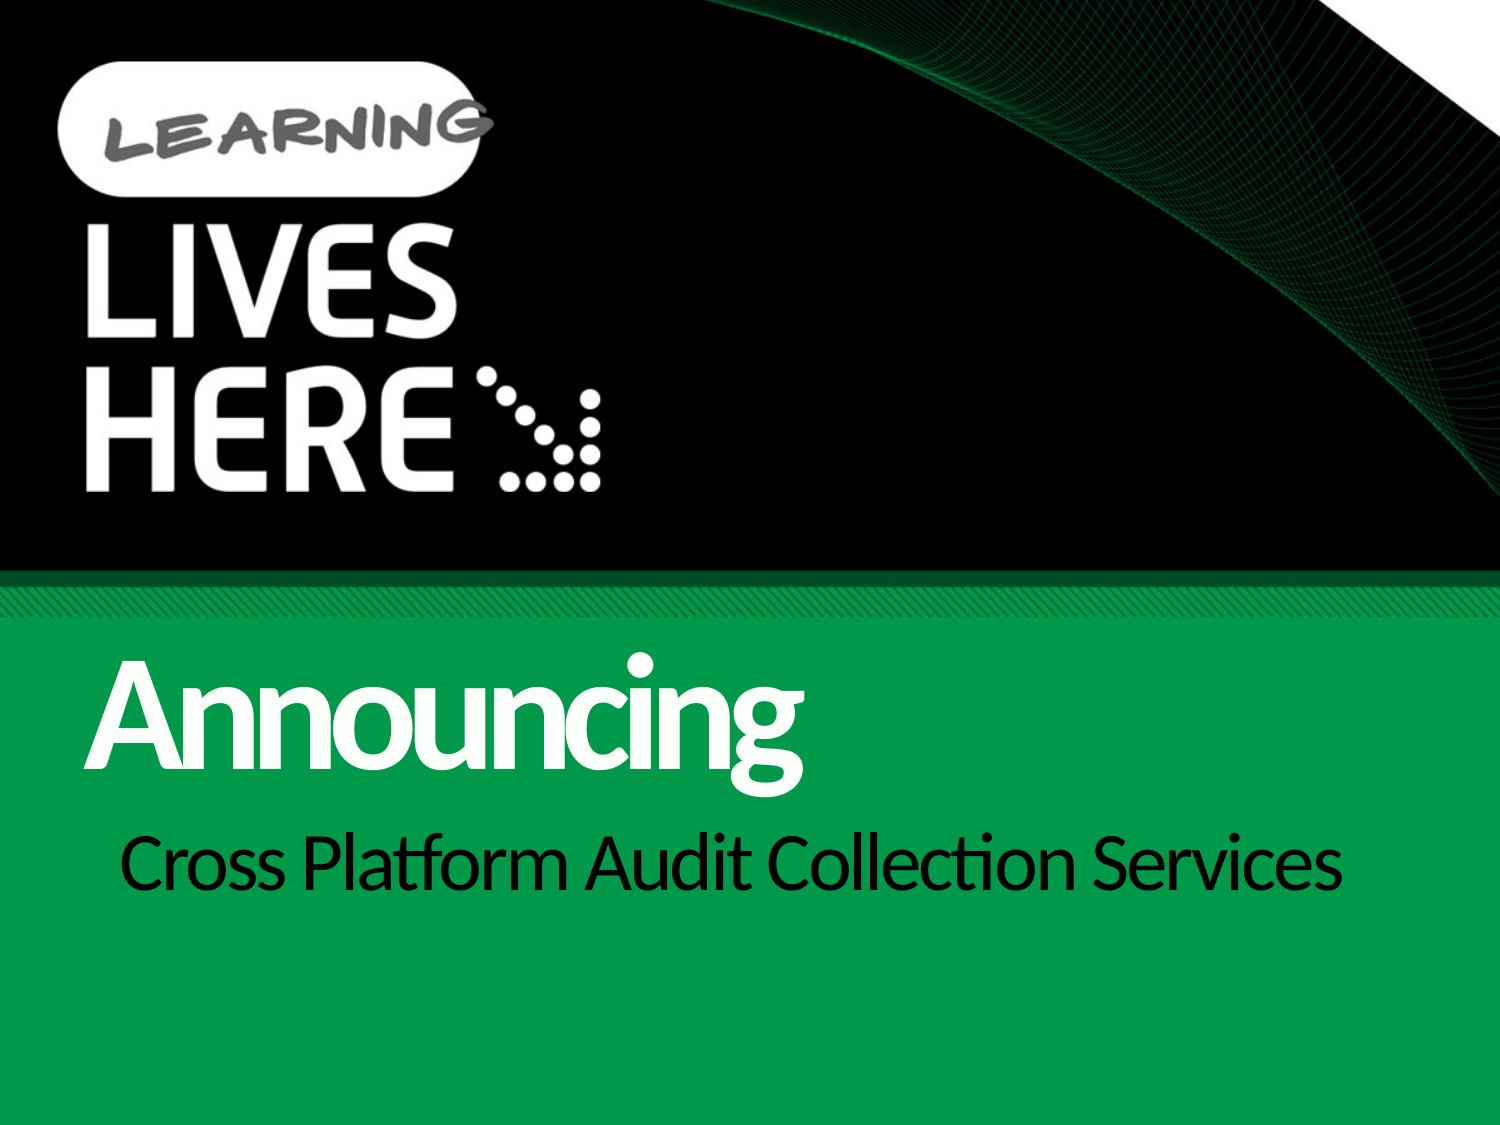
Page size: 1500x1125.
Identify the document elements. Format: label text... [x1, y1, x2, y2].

picture [0, 0, 1500, 1125]
list Announcing [83, 625, 1344, 800]
title Cross Platform Audit Collection Services [119, 818, 1375, 943]
